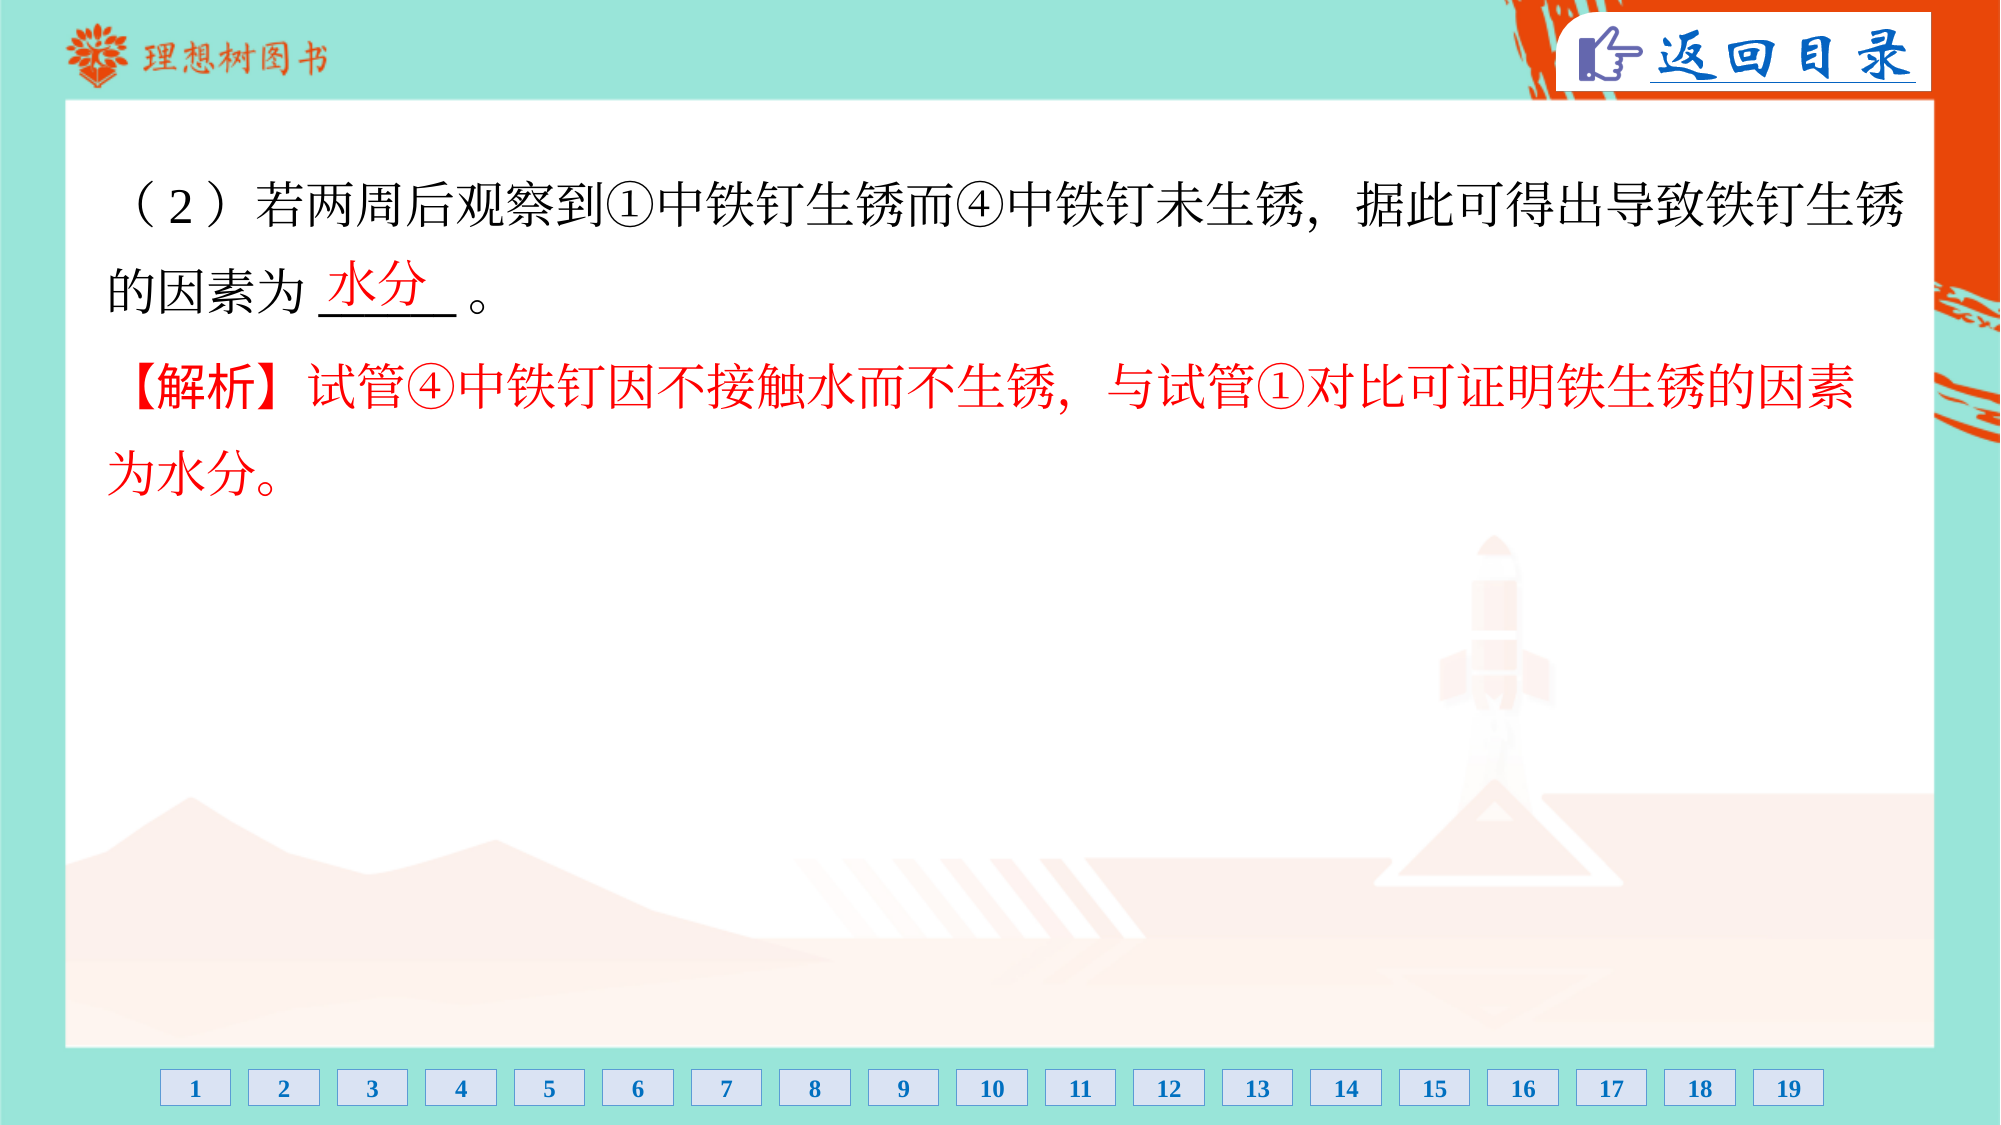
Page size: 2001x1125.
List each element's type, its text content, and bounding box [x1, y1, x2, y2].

picture [0, 0, 2000, 1125]
text_box 水分 [309, 225, 446, 304]
text_box （2）若两周后观察到①中铁钉生锈而④中铁钉未生锈，据此可得出导致铁钉生锈 的因素为______。 [106, 141, 1895, 312]
text_box 【解析】试管④中铁钉因不接触水而不生锈，与试管①对比可证明铁生锈的因素 为水分。 [106, 323, 1895, 493]
